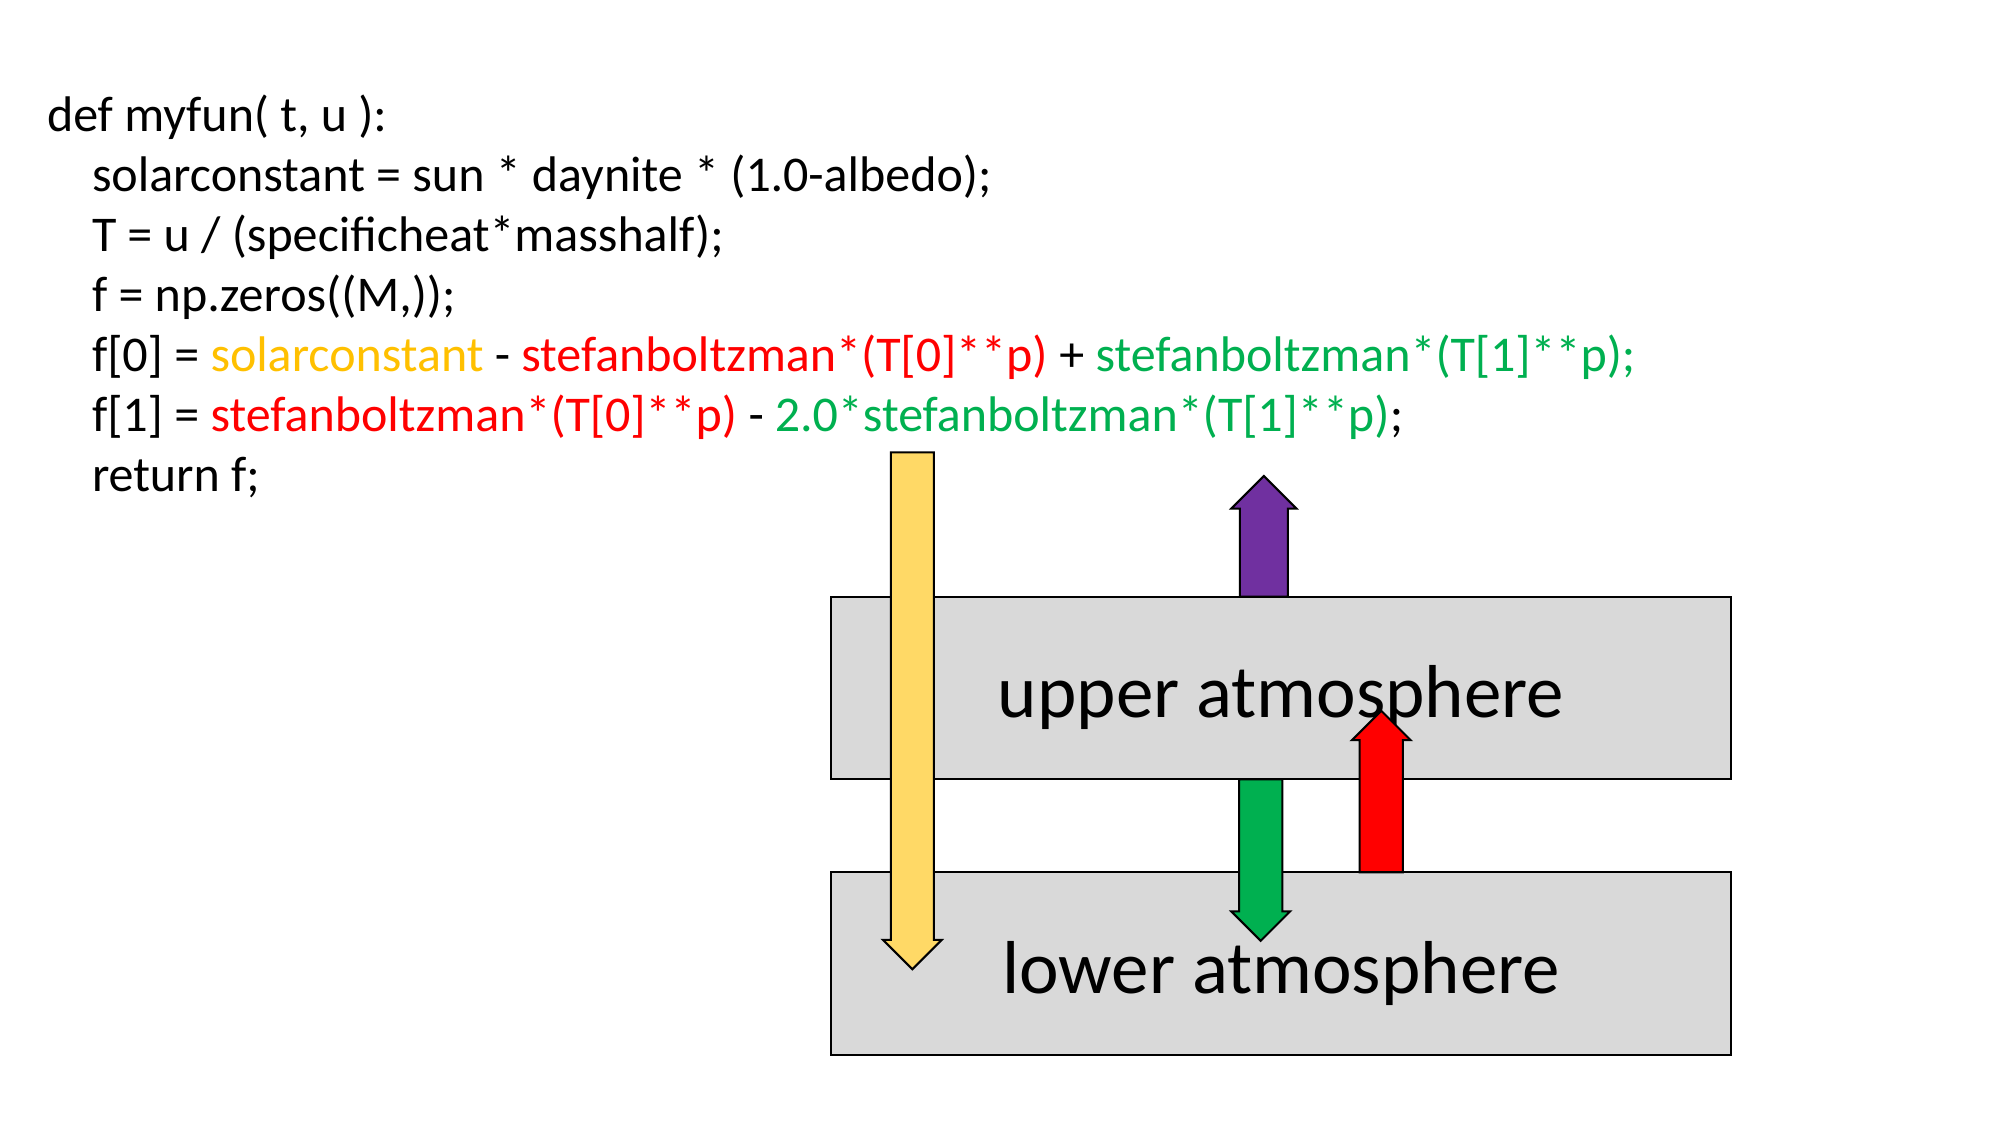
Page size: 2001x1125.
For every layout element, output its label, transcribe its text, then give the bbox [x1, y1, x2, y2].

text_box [831, 452, 1732, 1055]
text_box def myfun( t, u ): solarconstant = sun * daynite * (1.0-albedo); T = u / (specificheat*masshalf); f = np.zeros((M,)); f[0] = solarconstant - stefanboltzman*(T[0]**p) + stefanboltzman*(T[1]**p); f[1] = stefanboltzman*(T[0]**p) - 2.0*stefanboltzman*(T[1]**p); return f; [32, 73, 1878, 509]
